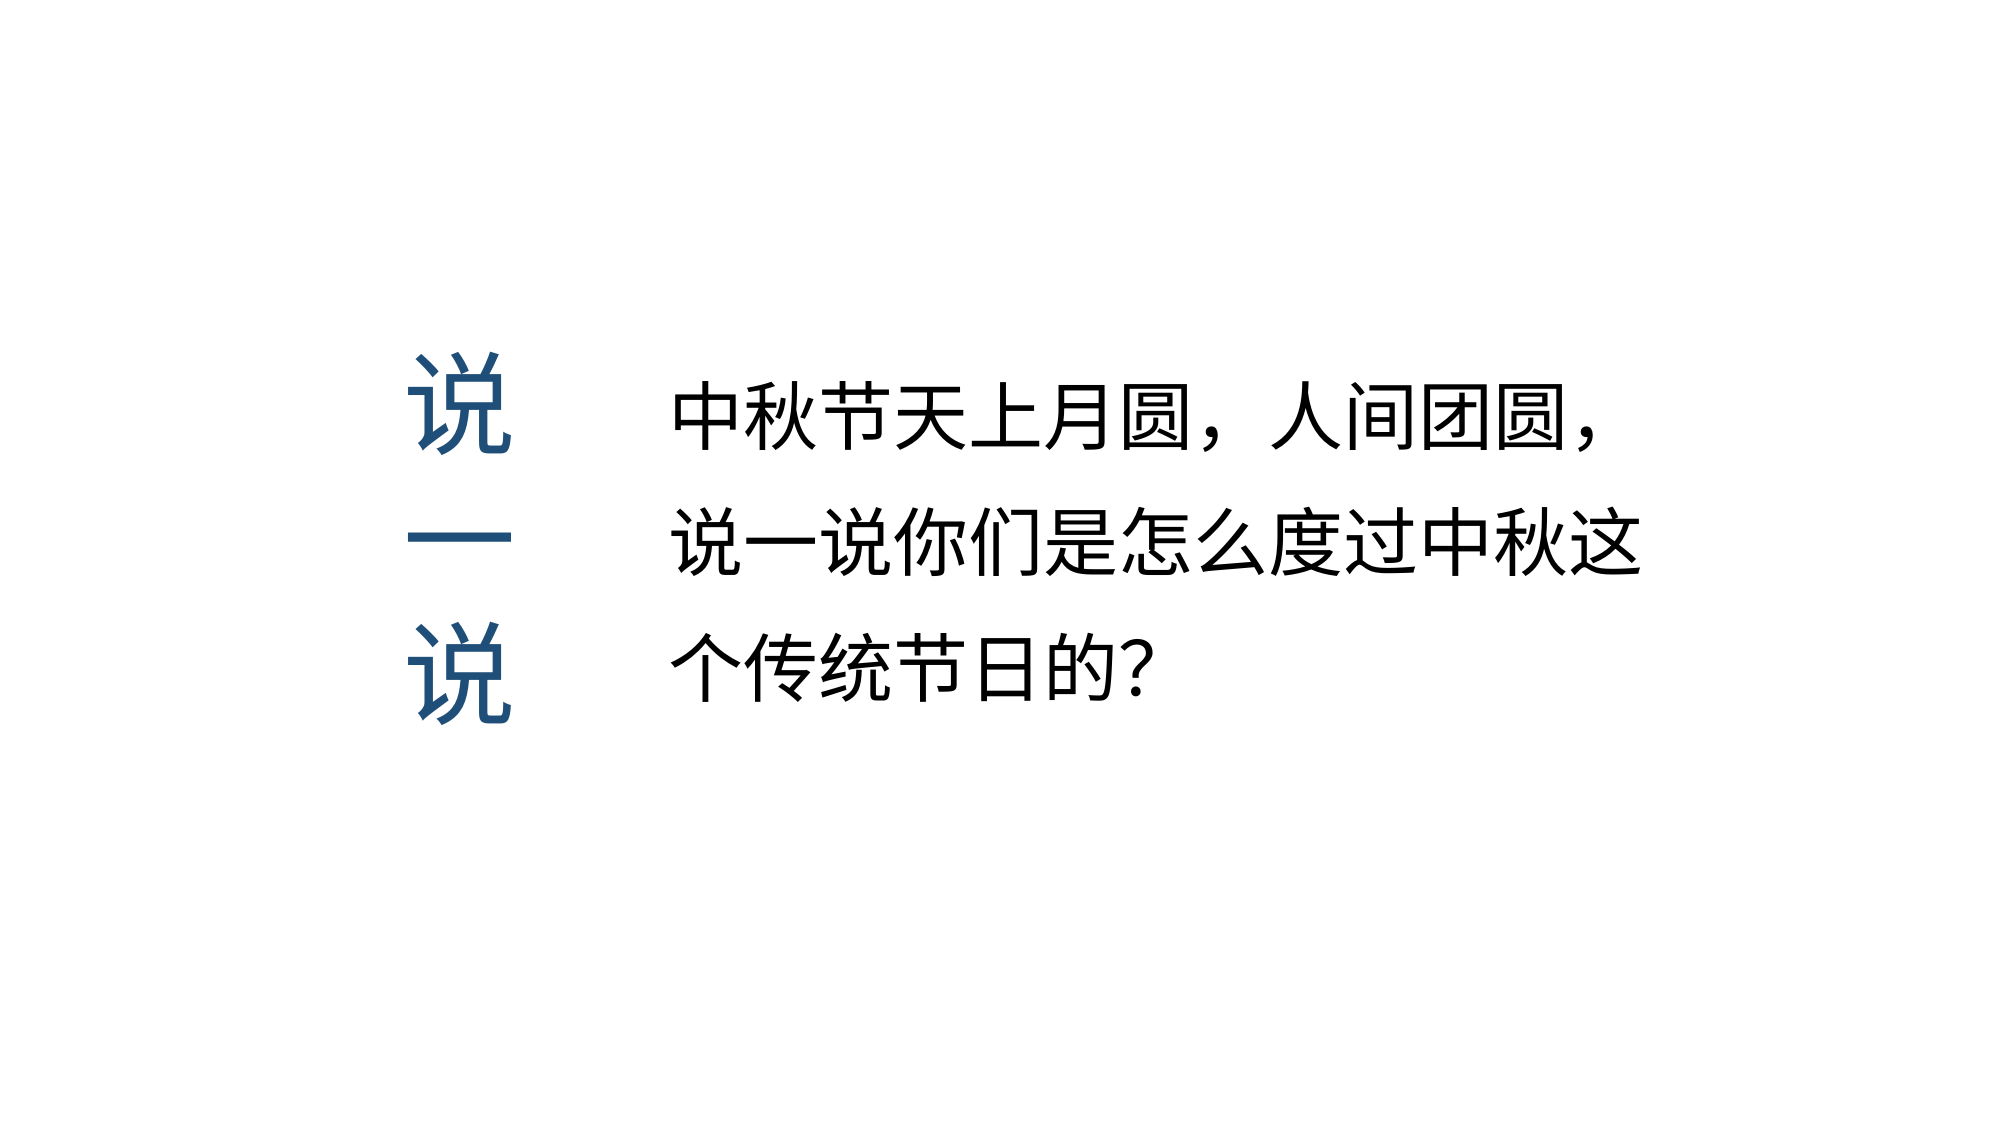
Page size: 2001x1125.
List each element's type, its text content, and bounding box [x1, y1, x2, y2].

text_box 中秋节天上月圆，人间团圆，说一说你们是怎么度过中秋这个传统节日的？ [653, 326, 1706, 719]
text_box 说一说 [364, 326, 555, 746]
